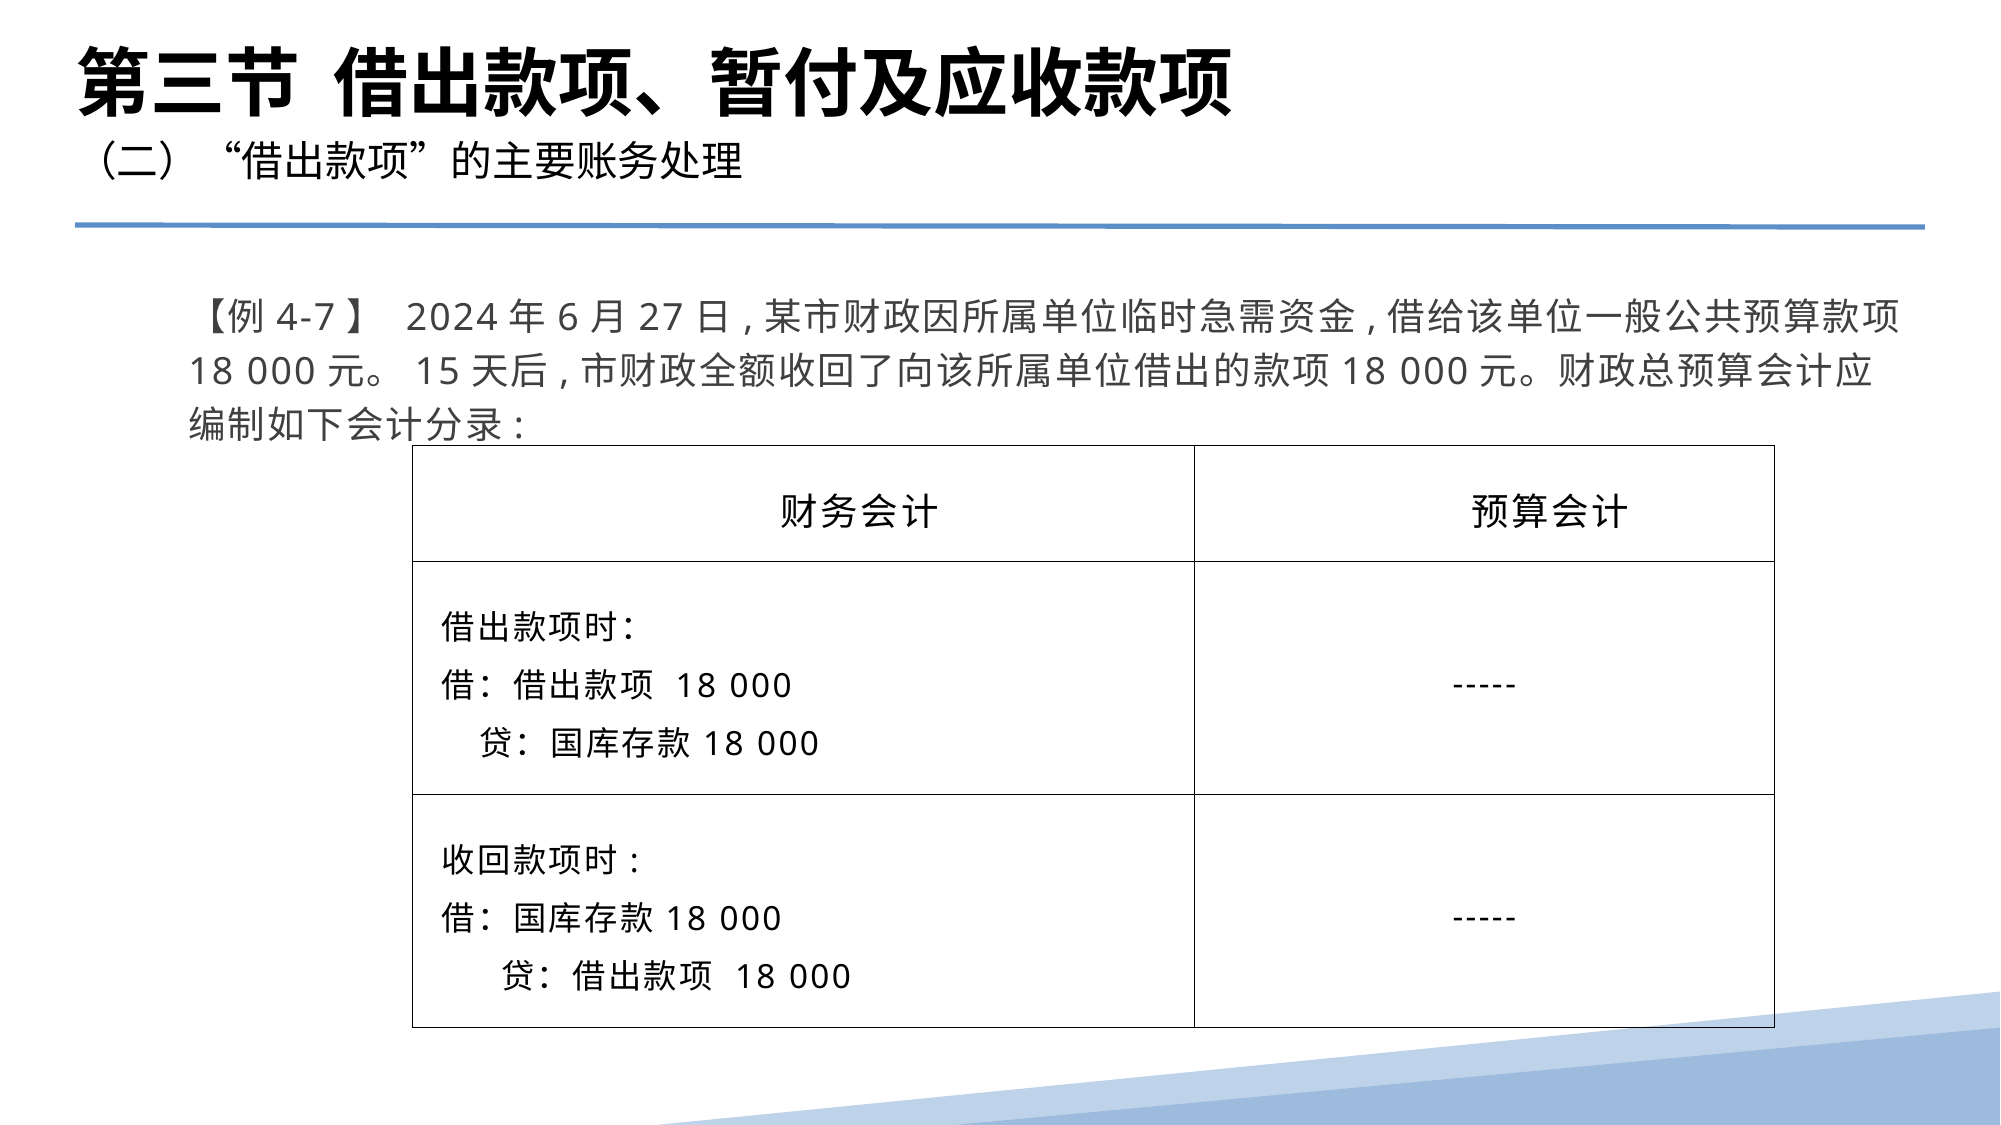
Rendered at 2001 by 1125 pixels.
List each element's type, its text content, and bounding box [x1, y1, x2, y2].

text_box （二）“借出款项”的主要账务处理 [75, 124, 1925, 200]
text_box 第三节 借出款项、暂付及应收款项 [75, 24, 1925, 124]
table_cell 借出款项时： 借：借出款项 18 000 贷：国库存款18 000 [413, 562, 1194, 794]
text_box 【例4-7】 2024年6月27日,某市财政因所属单位临时急需资金,借给该单位一般公共预算款项18 000元。15天后,市财政全额收回了向该所属单位借出的款项18 000元。财政总预算会计应编制如下会计分录: [177, 252, 1914, 479]
table_cell ----- [1195, 795, 1774, 991]
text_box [656, 991, 2000, 1125]
table_cell ----- [1195, 562, 1774, 794]
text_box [74, 224, 1925, 228]
table_cell 收回款项时: 借：国库存款18 000 贷：借出款项 18 000 [413, 795, 1194, 1027]
table_header 财务会计 [413, 446, 1194, 561]
table_header 预算会计 [1195, 446, 1774, 561]
